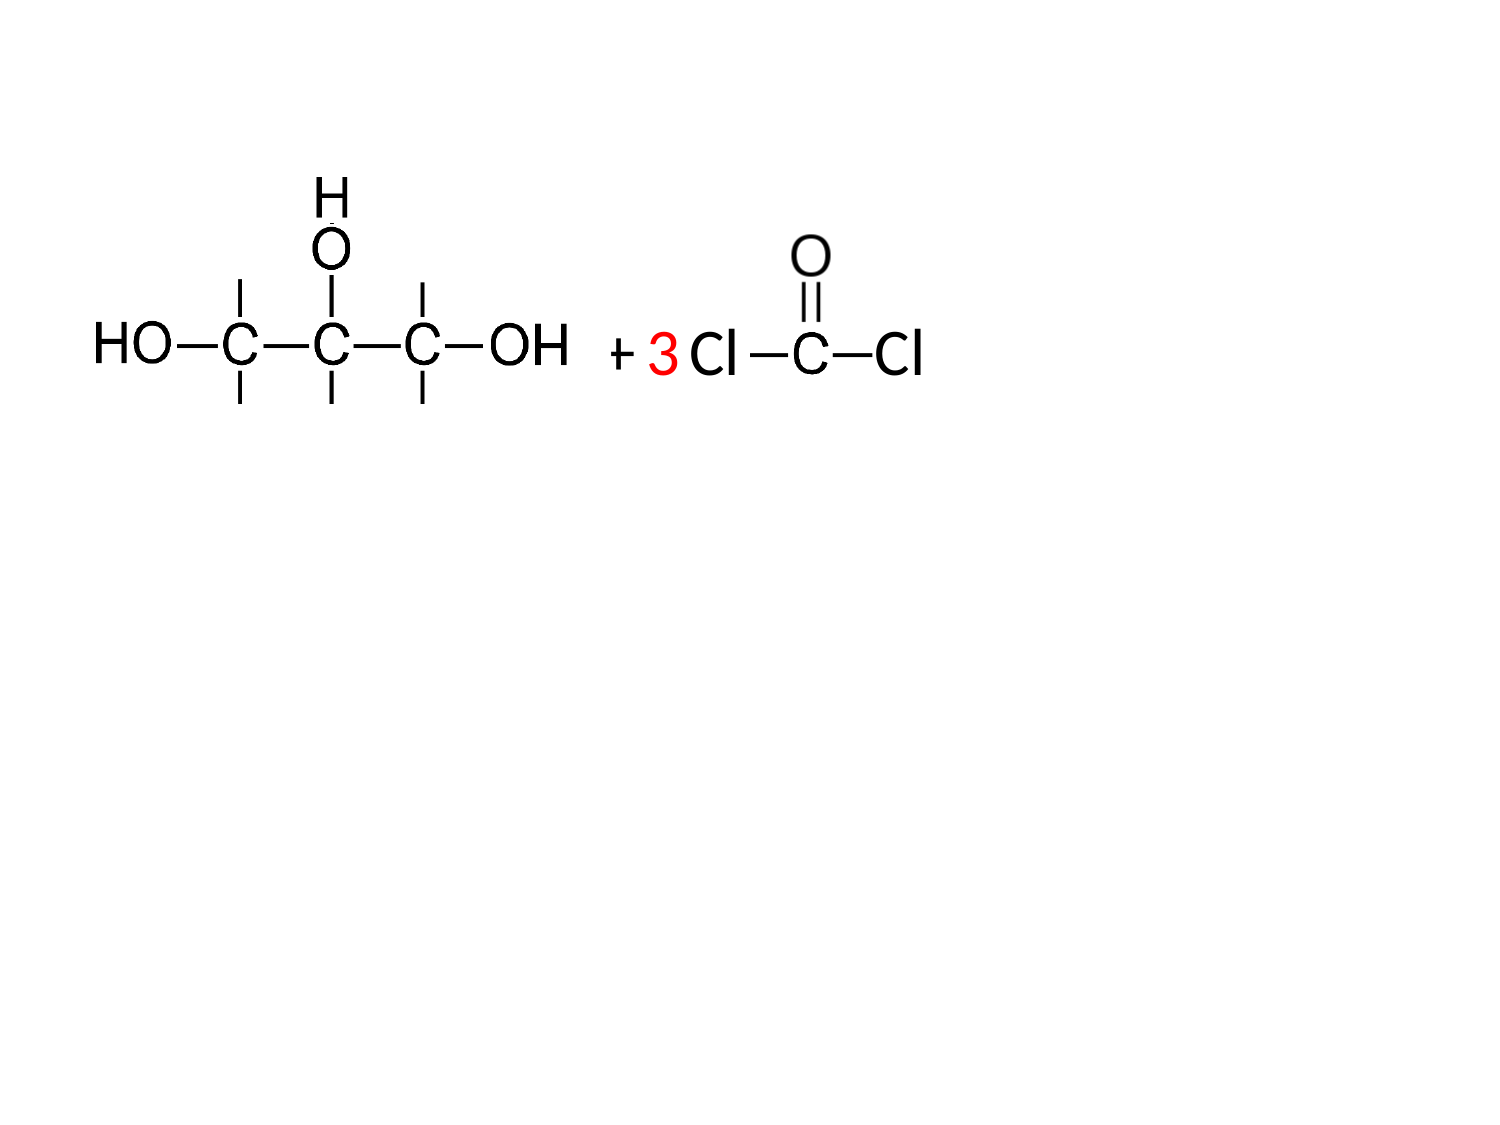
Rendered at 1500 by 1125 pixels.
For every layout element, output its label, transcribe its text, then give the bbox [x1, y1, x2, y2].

text_box monomeren: + 3 Cl Cl [32, 41, 1500, 396]
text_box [612, 219, 924, 379]
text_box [85, 177, 612, 404]
